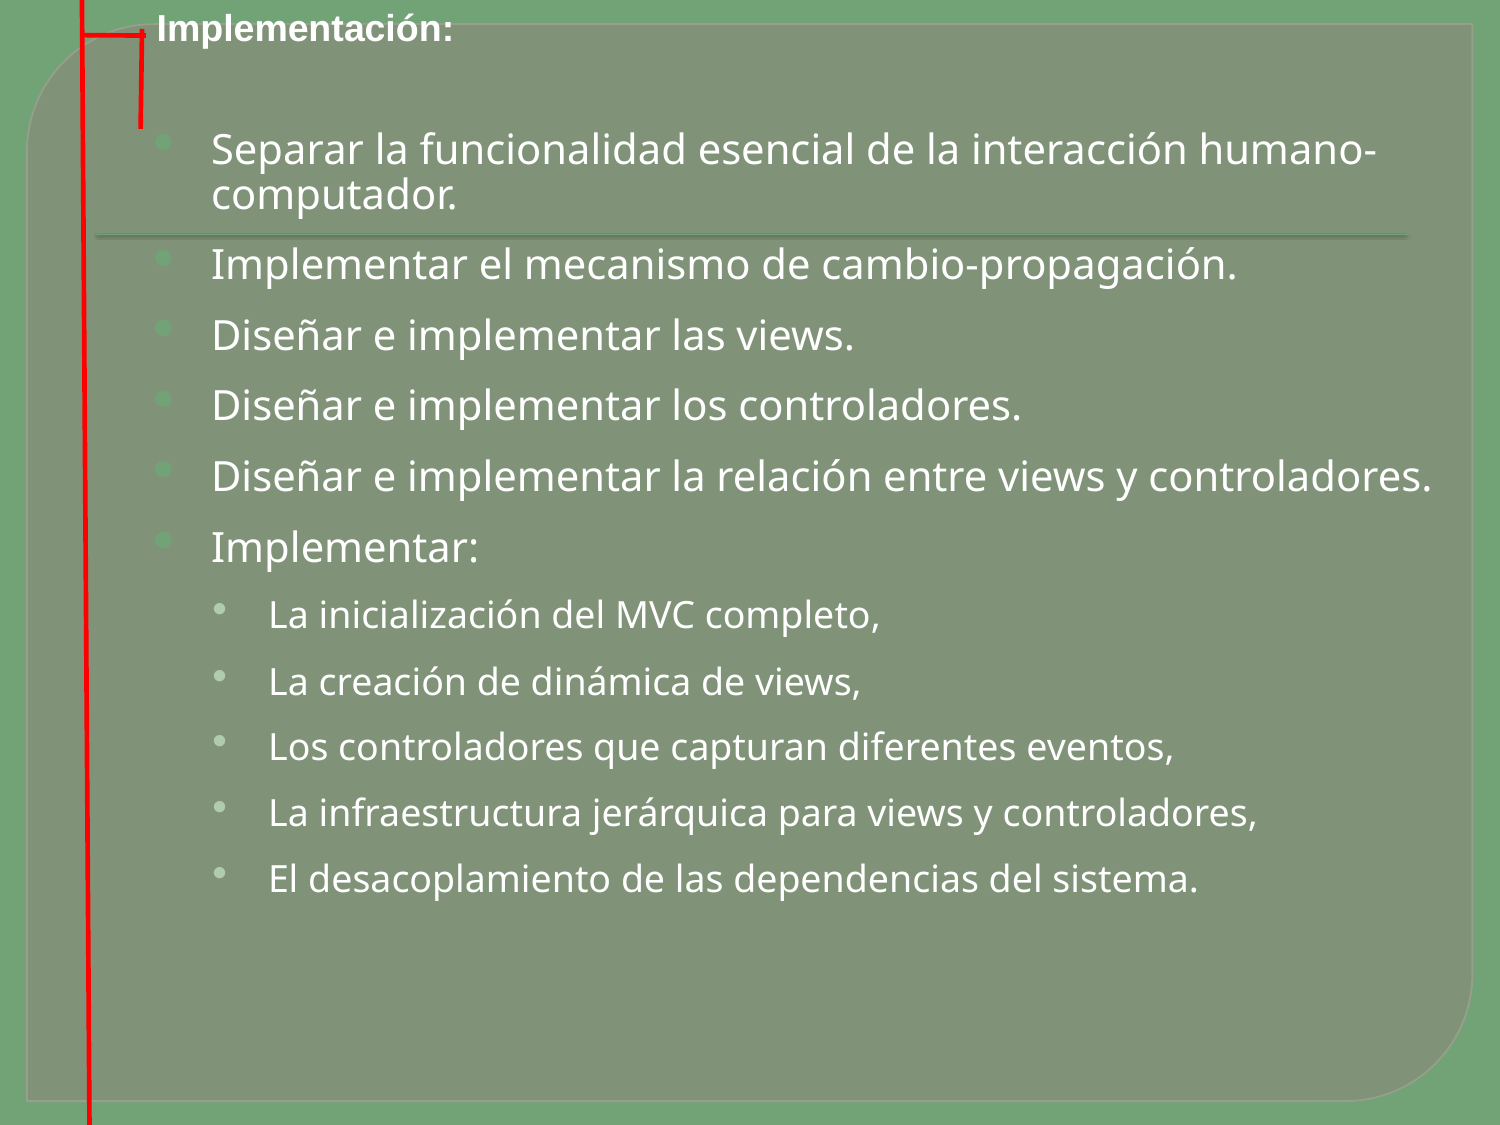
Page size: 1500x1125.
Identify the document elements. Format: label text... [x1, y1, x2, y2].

text_box Implementación: [141, 0, 470, 58]
list Separar la funcionalidad esencial de la interacción humano-computador. Implementar el mecanismo de cambio-propagación. Diseñar e implementar las views. Diseñar e implementar los controladores. Diseñar e implementar la relación entre views y controladores. Implementar: La inicialización del MVC completo, La creación de dinámica de views, Los controladores que capturan diferentes eventos, La infraestructura jerárquica para views y controladores, El desacoplamiento de las dependencias del sistema. [140, 70, 1465, 930]
